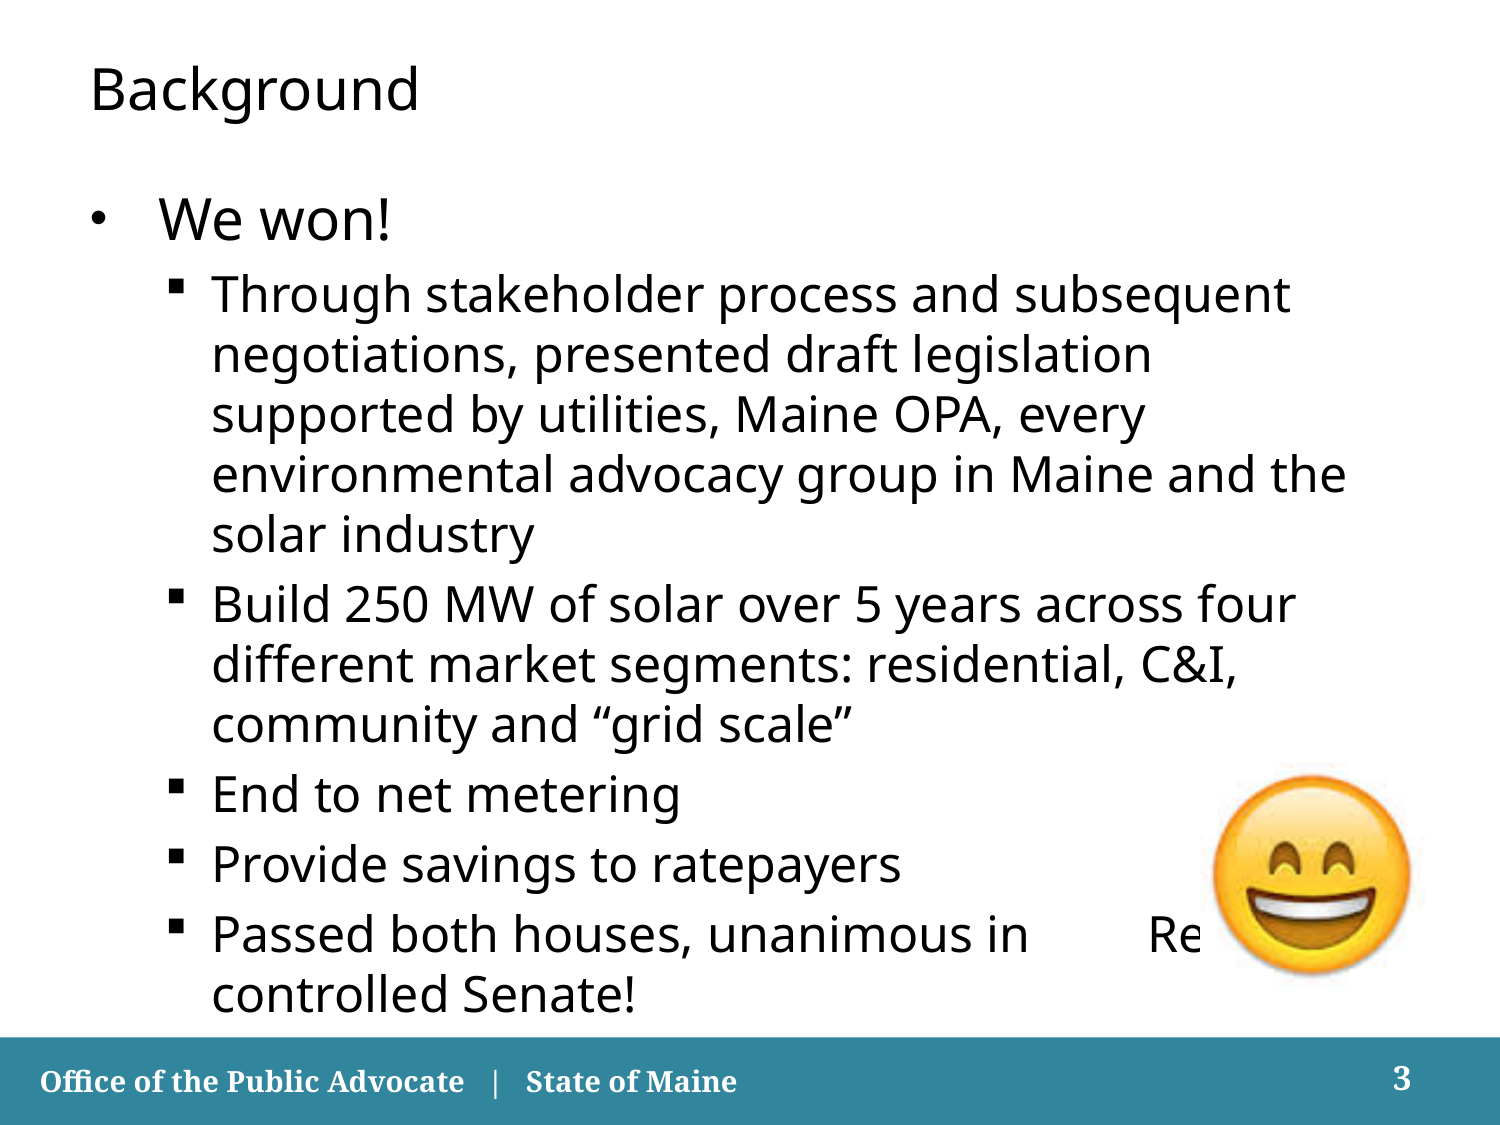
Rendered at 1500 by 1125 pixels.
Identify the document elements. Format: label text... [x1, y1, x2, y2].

list We won! Through stakeholder process and subsequent negotiations, presented draft legislation supported by utilities, Maine OPA, every environmental advocacy group in Maine and the solar industry Build 250 MW of solar over 5 years across four different market segments: residential, C&I, community and “grid scale” End to net metering Provide savings to ratepayers Passed both houses, unanimous in Republican controlled Senate! [75, 174, 1425, 1005]
slide_number 3 [1076, 1049, 1427, 1110]
picture [1199, 762, 1426, 988]
title Background [75, 45, 1425, 174]
